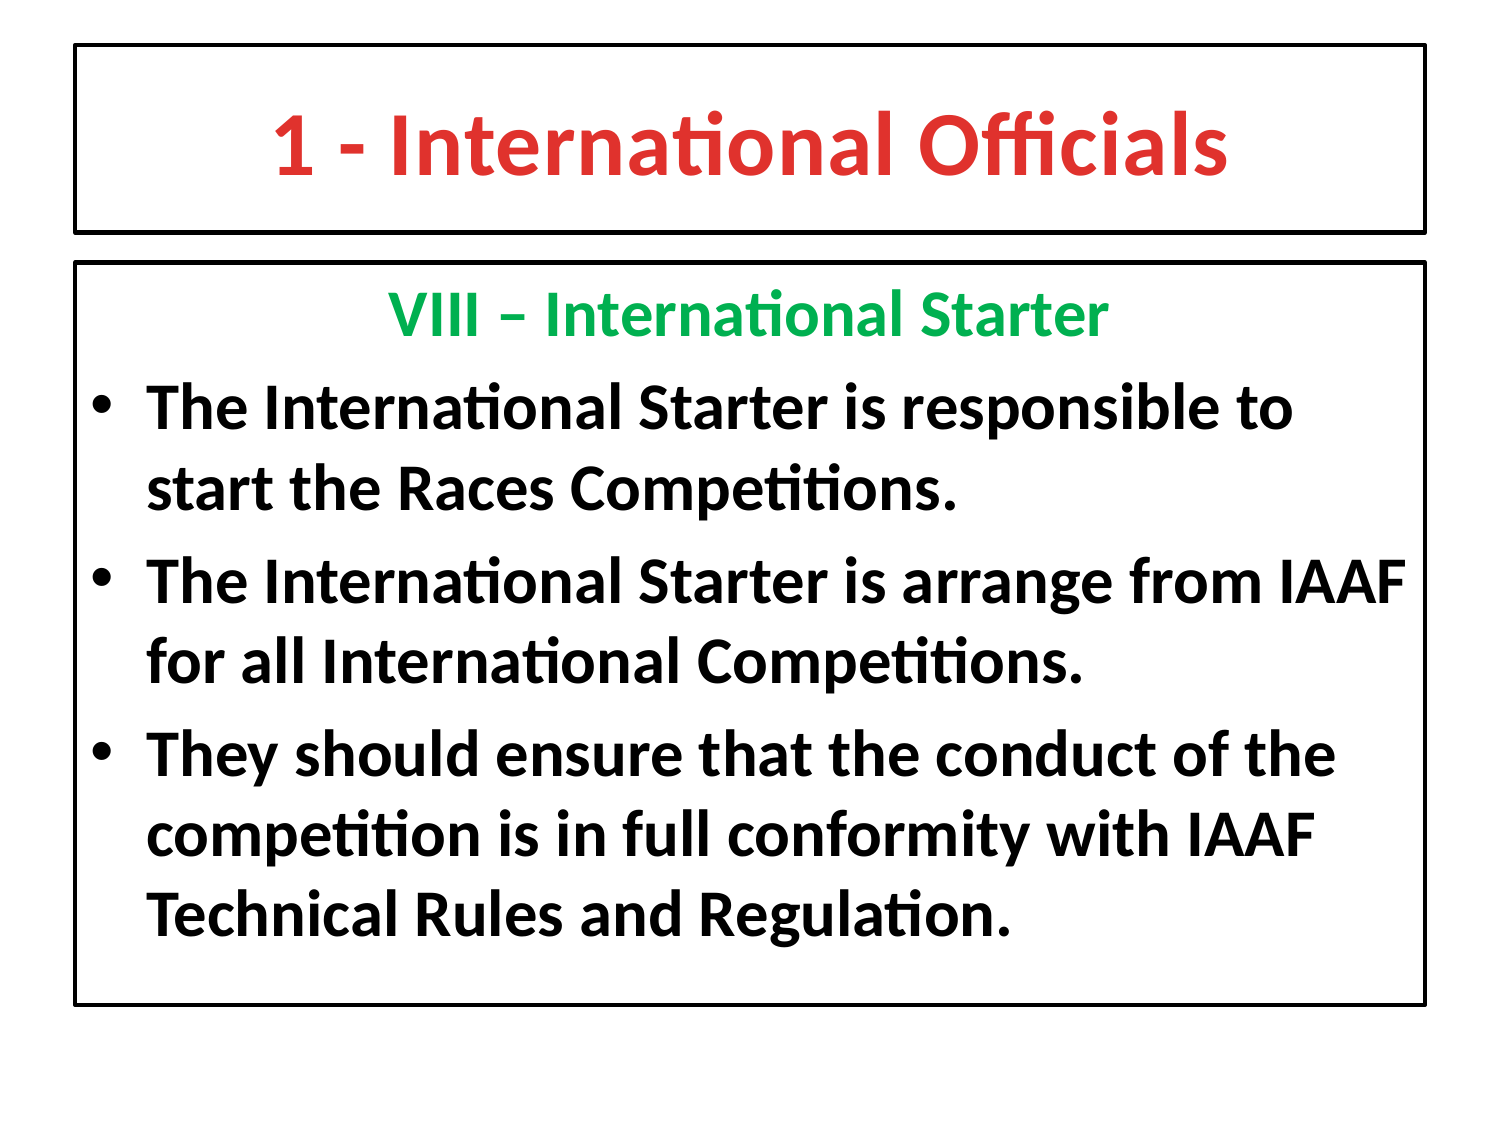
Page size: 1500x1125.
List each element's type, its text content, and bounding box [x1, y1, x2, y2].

list VIII – International Starter The International Starter is responsible to start the Races Competitions. The International Starter is arrange from IAAF for all International Competitions. They should ensure that the conduct of the competition is in full conformity with IAAF Technical Rules and Regulation. [73, 260, 1427, 1007]
title 1 - International Officials [73, 43, 1427, 235]
